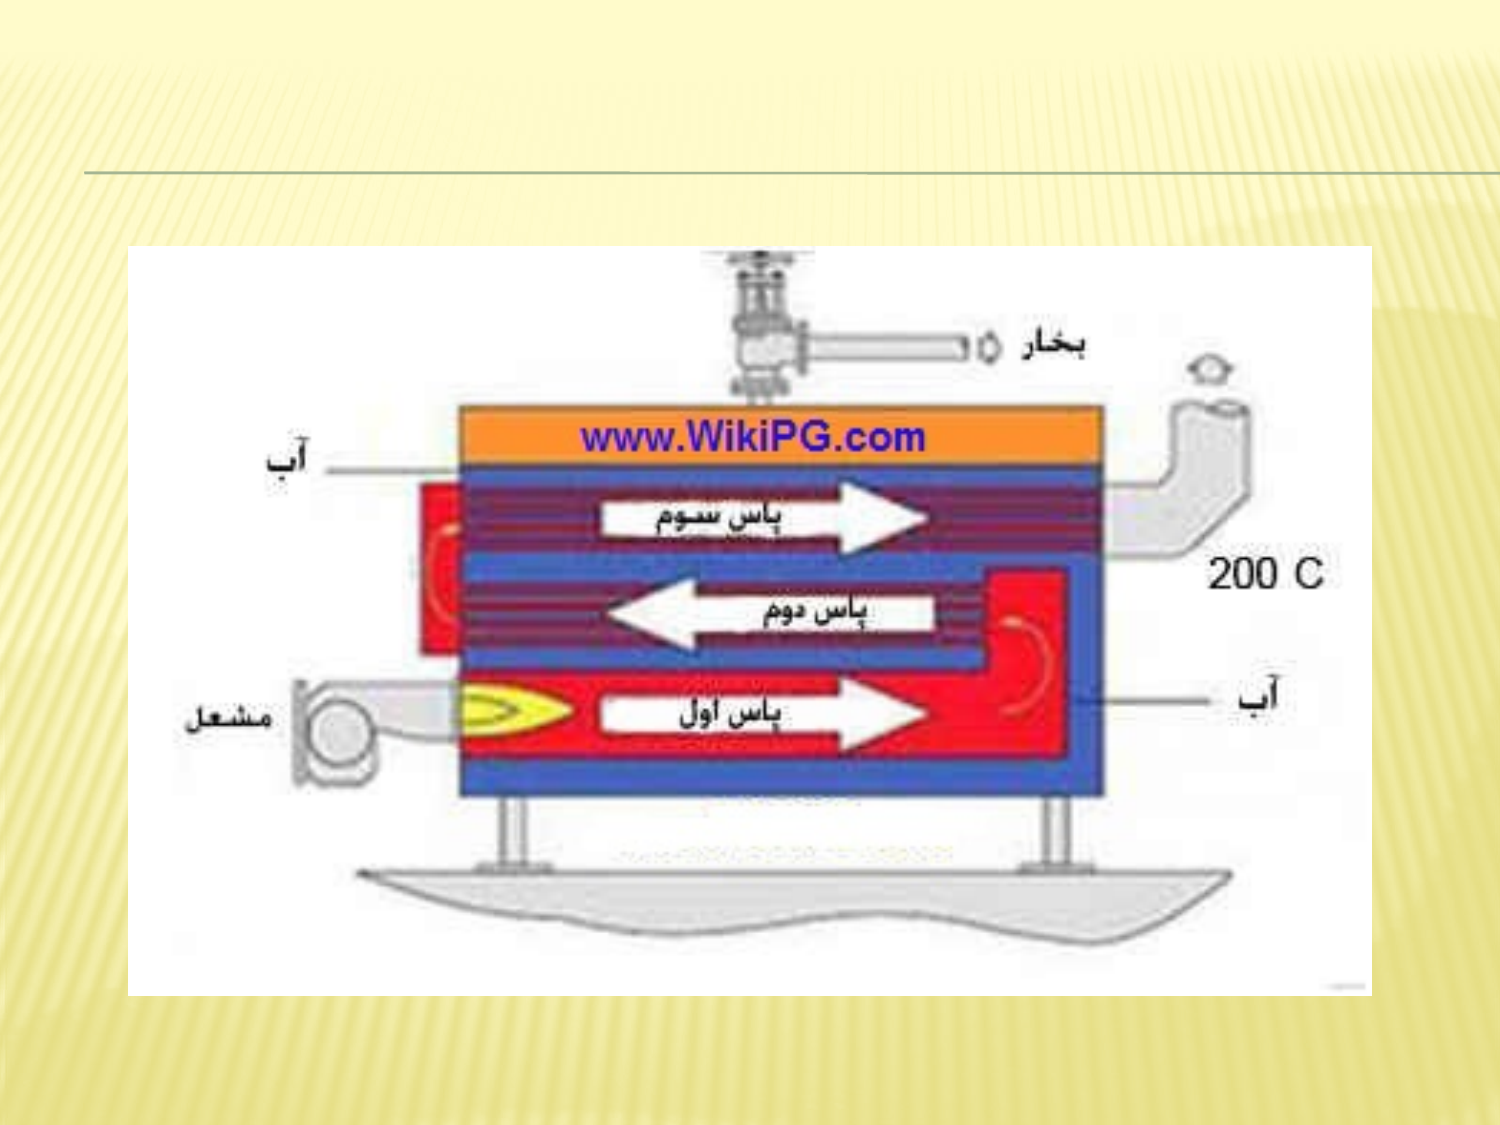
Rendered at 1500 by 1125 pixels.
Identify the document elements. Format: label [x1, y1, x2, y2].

list [128, 245, 1372, 997]
